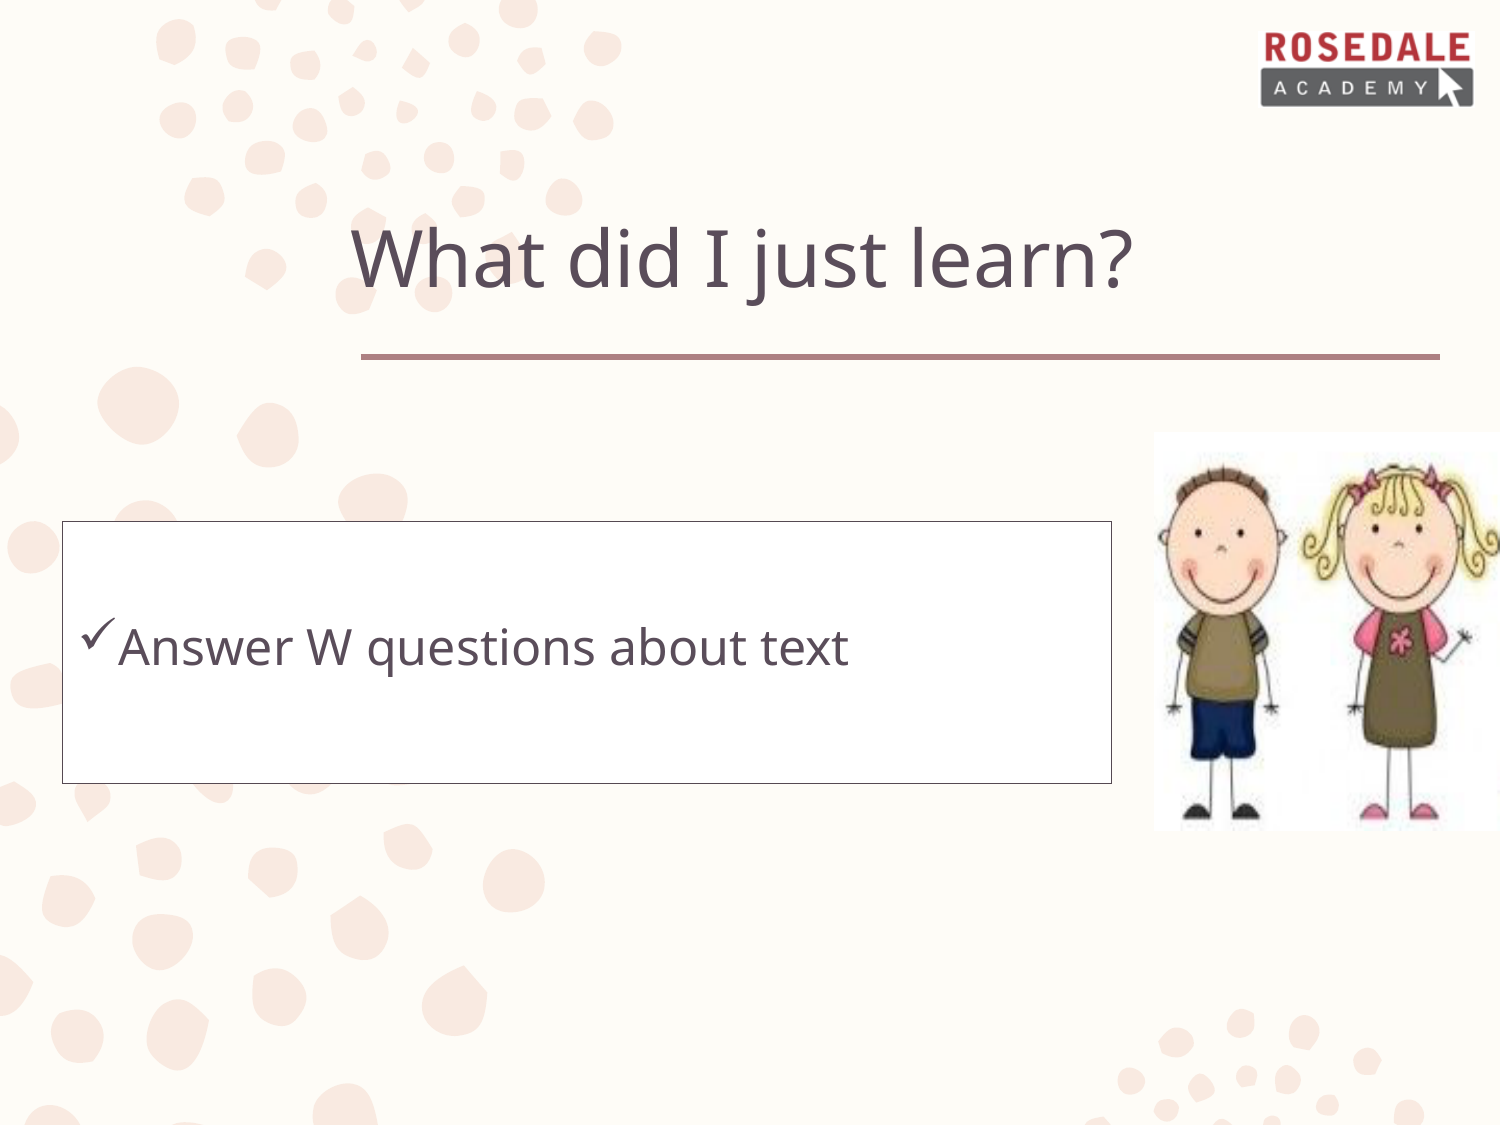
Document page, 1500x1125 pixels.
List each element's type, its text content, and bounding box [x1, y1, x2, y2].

picture [1258, 31, 1475, 109]
title What did I just learn? [335, 205, 1462, 336]
list Answer W questions about text [62, 521, 1112, 784]
picture [1153, 432, 1500, 832]
